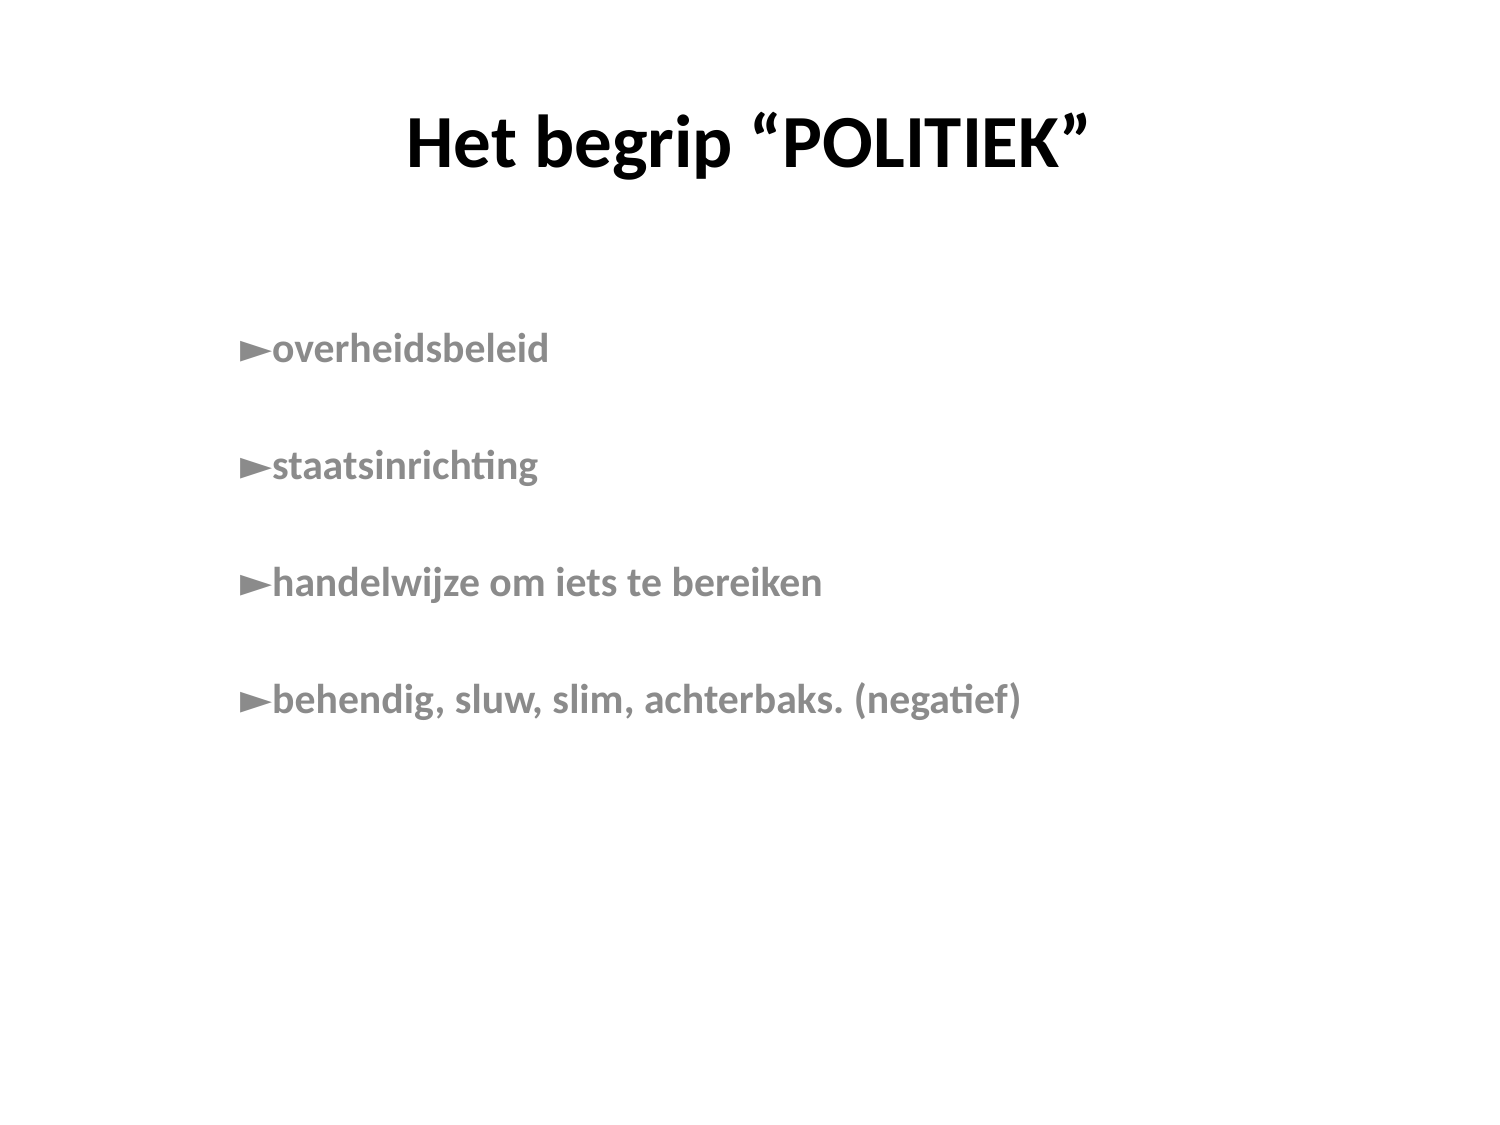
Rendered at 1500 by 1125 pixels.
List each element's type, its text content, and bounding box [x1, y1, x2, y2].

subtitle ►overheidsbeleid ►staatsinrichting ►handelwijze om iets te bereiken ►behendig, sluw, slim, achterbaks. (negatief) [225, 255, 1275, 925]
title Het begrip “POLITIEK” [112, 66, 1388, 208]
